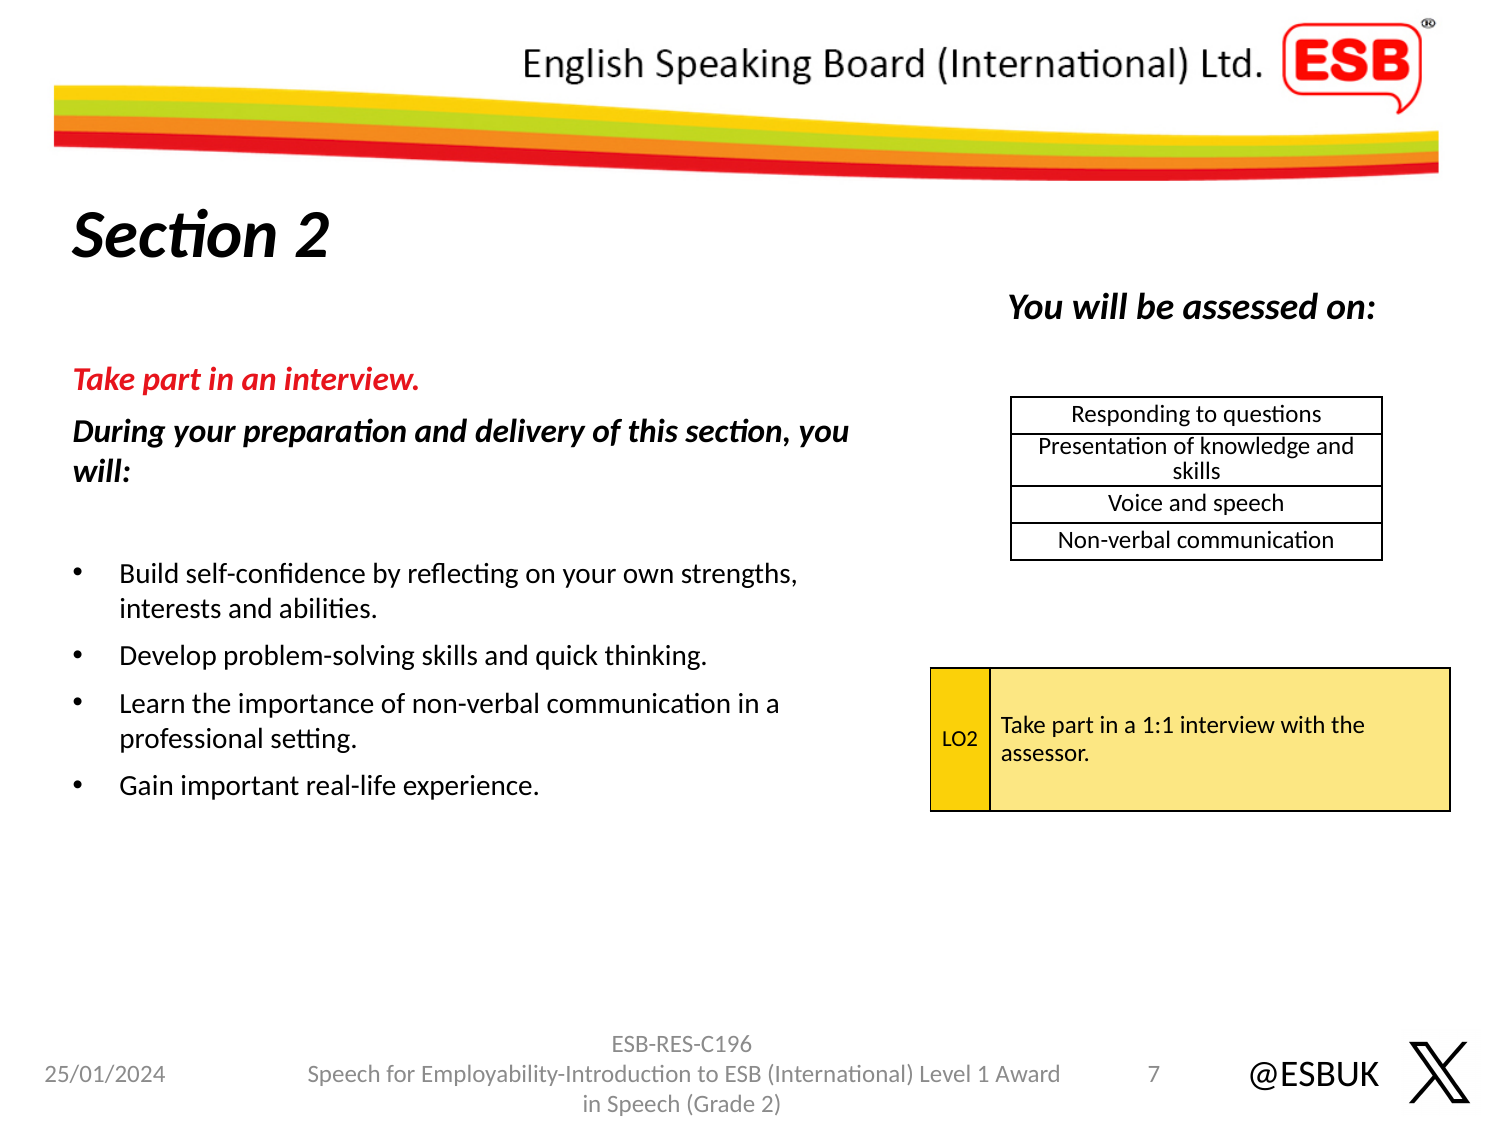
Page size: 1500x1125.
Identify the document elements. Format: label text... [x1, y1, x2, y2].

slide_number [29, 1042, 289, 1103]
title Section 2 [57, 166, 1352, 305]
table_cell Voice and speech [1012, 487, 1381, 522]
table_cell Non-verbal communication [1012, 524, 1381, 559]
text_box You will be assessed on: [641, 274, 1392, 335]
table_header Take part in a 1:1 interview with the assessor. [991, 669, 1449, 810]
picture [0, 0, 1500, 189]
footer ESB-RES-C196 Speech for Employability-Introduction to ESB (International) Level 1 Award in Speech (Grade 2) [289, 1042, 930, 1103]
table_header LO2 [931, 669, 989, 810]
picture [1400, 1029, 1481, 1116]
slide_number 7 [930, 1042, 1176, 1103]
table_header Responding to questions [1012, 398, 1381, 433]
text_box Take part in an interview. During your preparation and delivery of this section, you will: Build self-confidence by reflecting on your own strengths, interests and abilities. Develop problem-solving skills and quick thinking. Learn the importance of non-verbal communication in a professional setting. Gain important real-life experience. [57, 349, 907, 904]
table_cell Presentation of knowledge and skills [1012, 435, 1381, 485]
